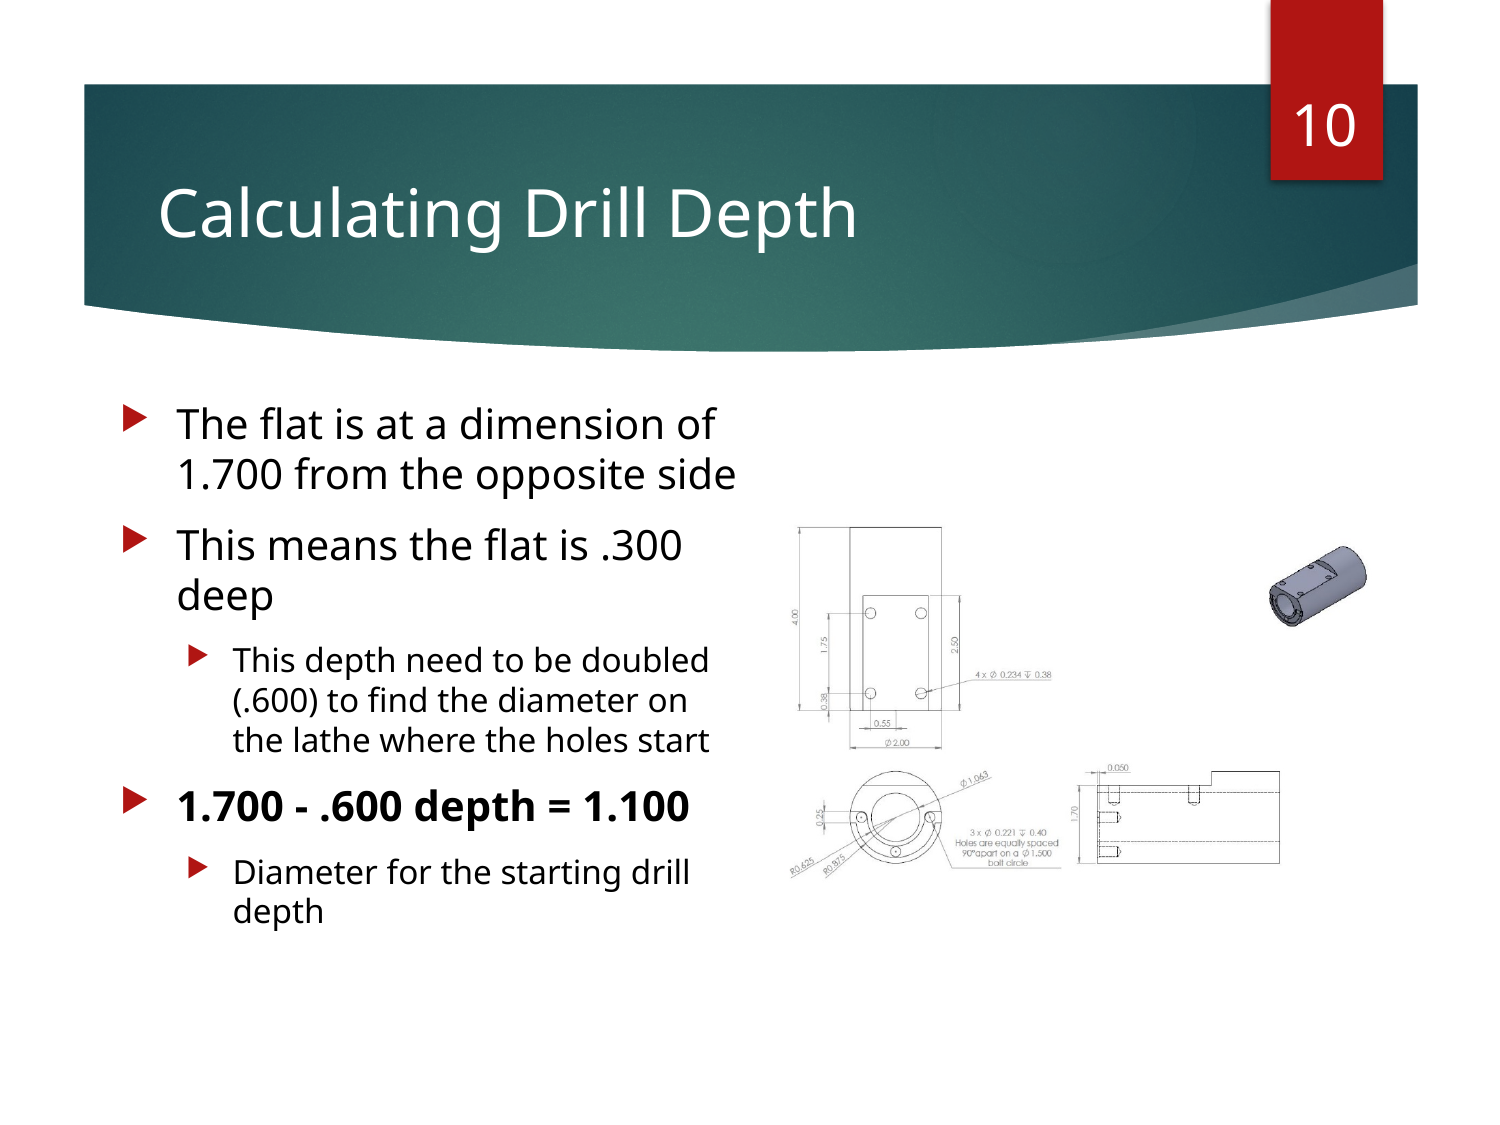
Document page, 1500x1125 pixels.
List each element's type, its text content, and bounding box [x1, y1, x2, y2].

list The flat is at a dimension of 1.700 from the opposite side This means the flat is .300 deep This depth need to be doubled (.600) to find the diameter on the lathe where the holes start 1.700 - .600 depth = 1.100 Diameter for the starting drill depth [105, 389, 762, 988]
title Calculating Drill Depth [142, 152, 1183, 269]
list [778, 516, 1376, 883]
slide_number 10 [1259, 48, 1390, 175]
